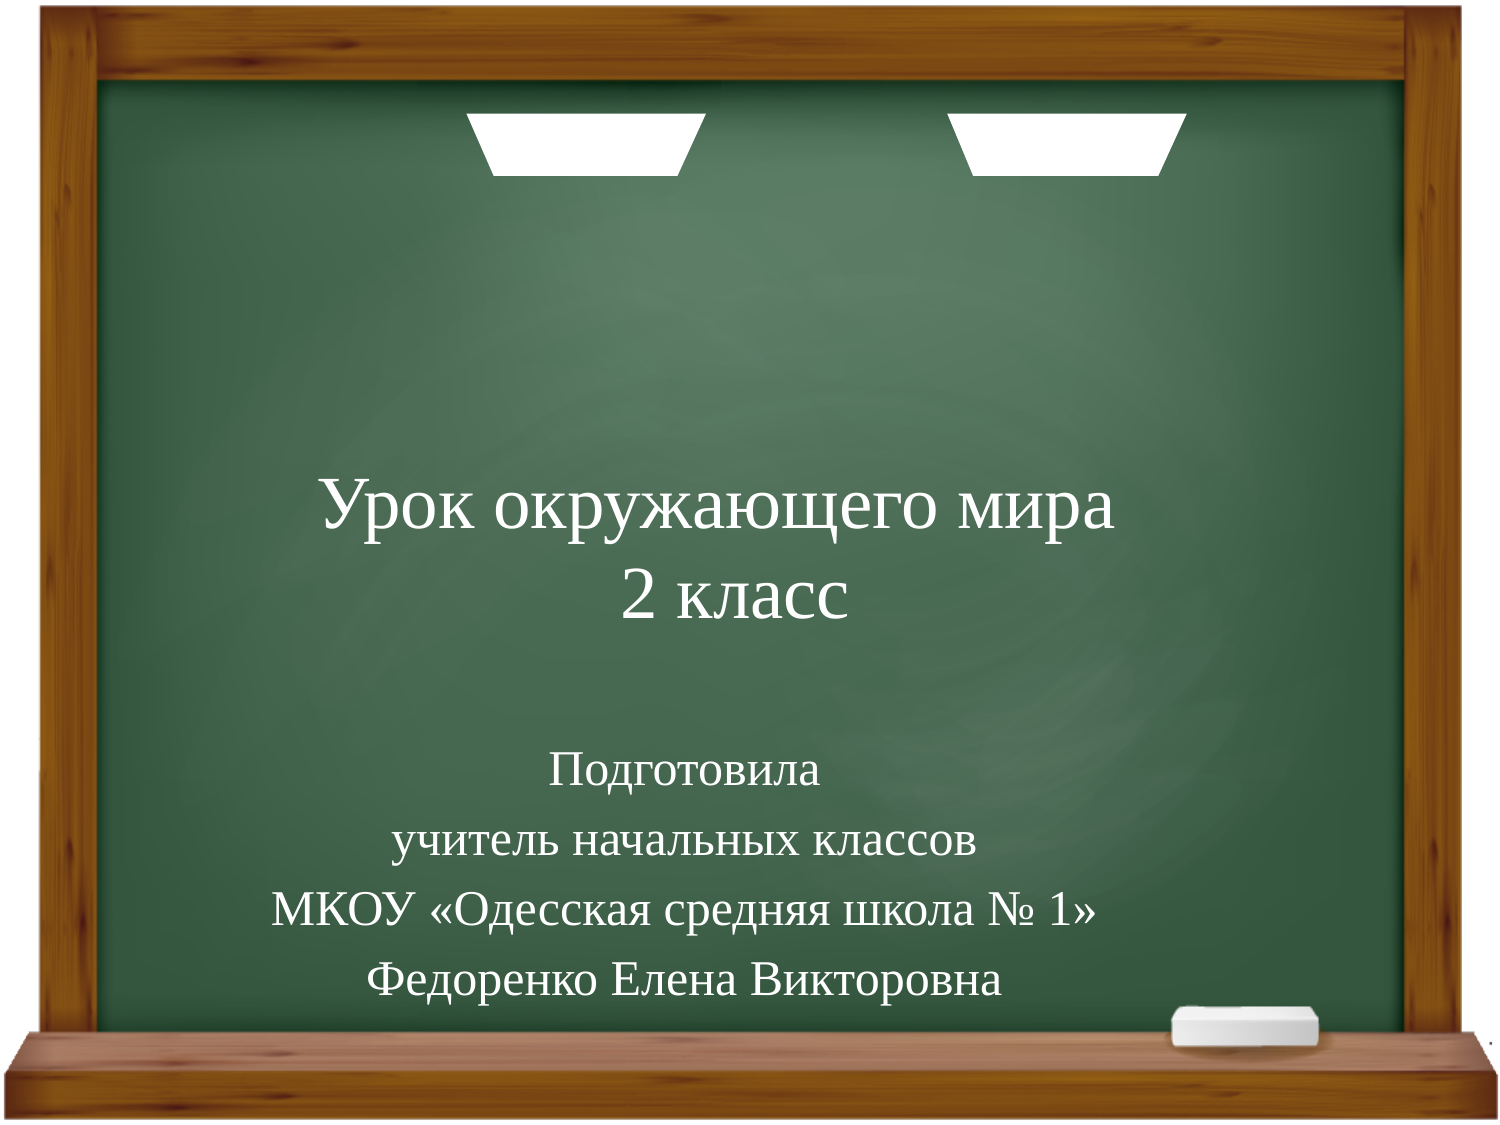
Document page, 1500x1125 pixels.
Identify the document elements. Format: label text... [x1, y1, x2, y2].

subtitle Подготовила учитель начальных классов МКОУ «Одесская средняя школа № 1» Федоренко Елена Викторовна [159, 727, 1210, 945]
title Урок окружающего мира 2 класс [88, 467, 1364, 710]
picture [0, 0, 1500, 1125]
